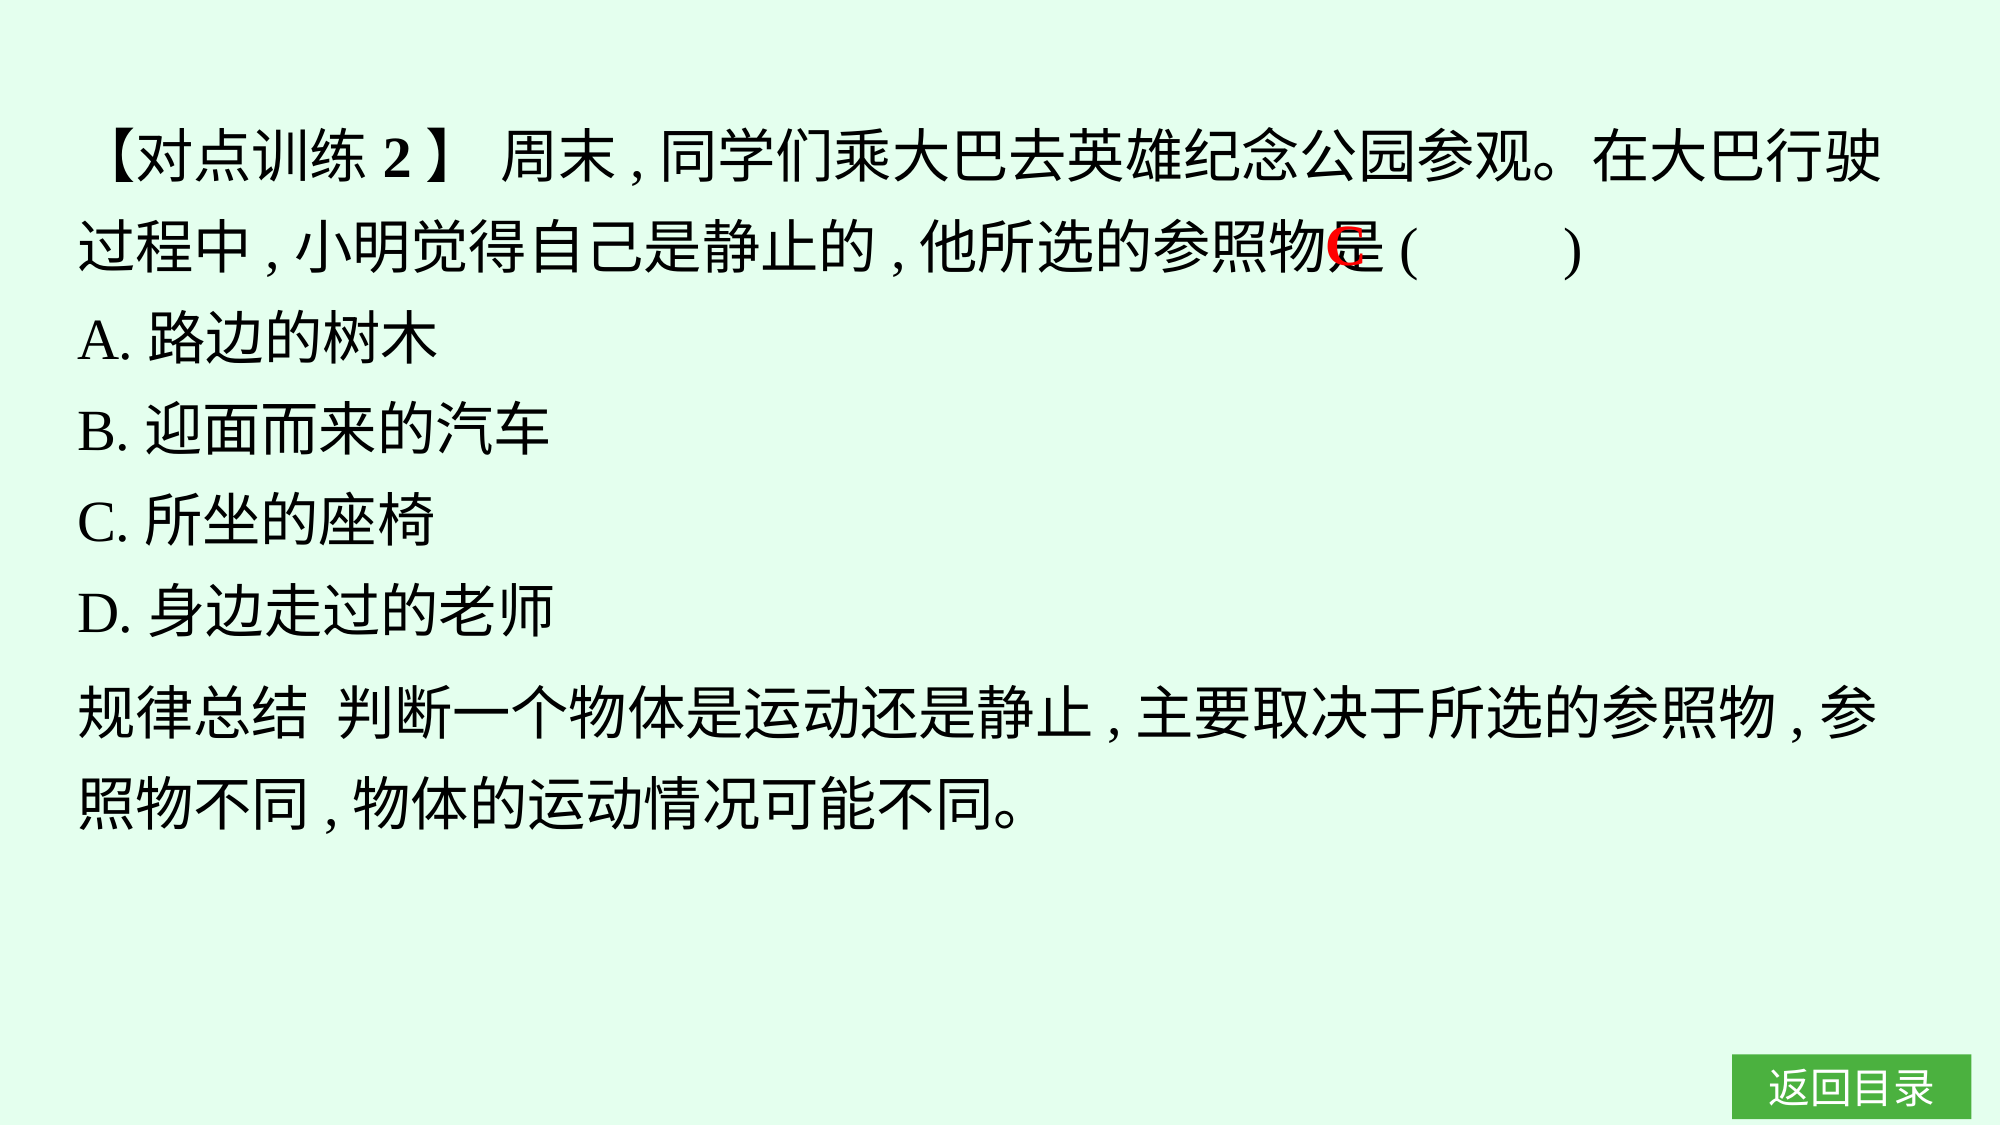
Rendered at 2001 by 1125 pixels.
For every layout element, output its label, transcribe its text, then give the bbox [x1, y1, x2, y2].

text_box 规律总结 判断一个物体是运动还是静止,主要取决于所选的参照物,参照物不同,物体的运动情况可能不同。 [62, 647, 1938, 845]
text_box C [1310, 185, 1382, 285]
text_box 【对点训练2】 周末,同学们乘大巴去英雄纪念公园参观。在大巴行驶过程中,小明觉得自己是静止的,他所选的参照物是( ) A.路边的树木 B.迎面而来的汽车 C.所坐的座椅 D.身边走过的老师 [62, 90, 1938, 647]
